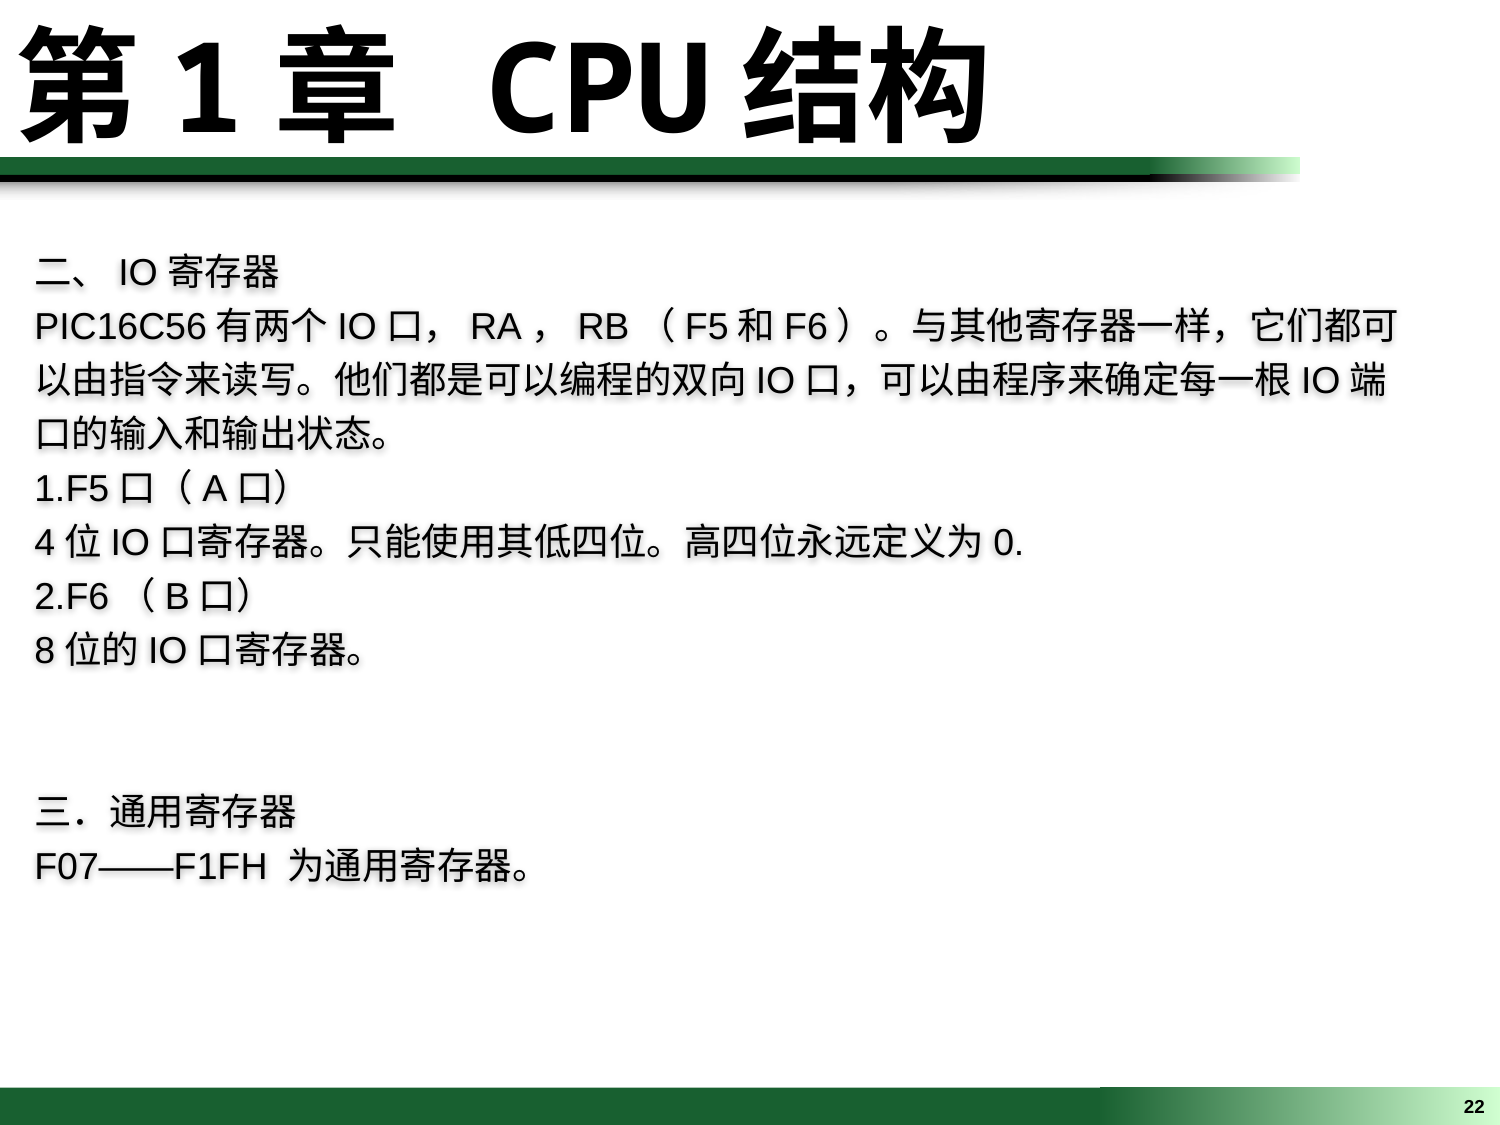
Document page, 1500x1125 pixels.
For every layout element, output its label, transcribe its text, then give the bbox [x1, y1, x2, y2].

text_box 第1章 CPU结构 [0, 0, 1260, 167]
slide_number 22 [1437, 1087, 1500, 1125]
text_box 二、IO寄存器 PIC16C56有两个IO口，RA，RB（F5和F6）。与其他寄存器一样，它们都可以由指令来读写。他们都是可以编程的双向IO口，可以由程序来确定每一根IO端口的输入和输出状态。 1.F5口（A口） 4位IO口寄存器。只能使用其低四位。高四位永远定义为0. 2.F6（B口） 8位的IO口寄存器。 三．通用寄存器 F07——F1FH 为通用寄存器。 [19, 231, 1438, 895]
picture [0, 174, 1313, 200]
